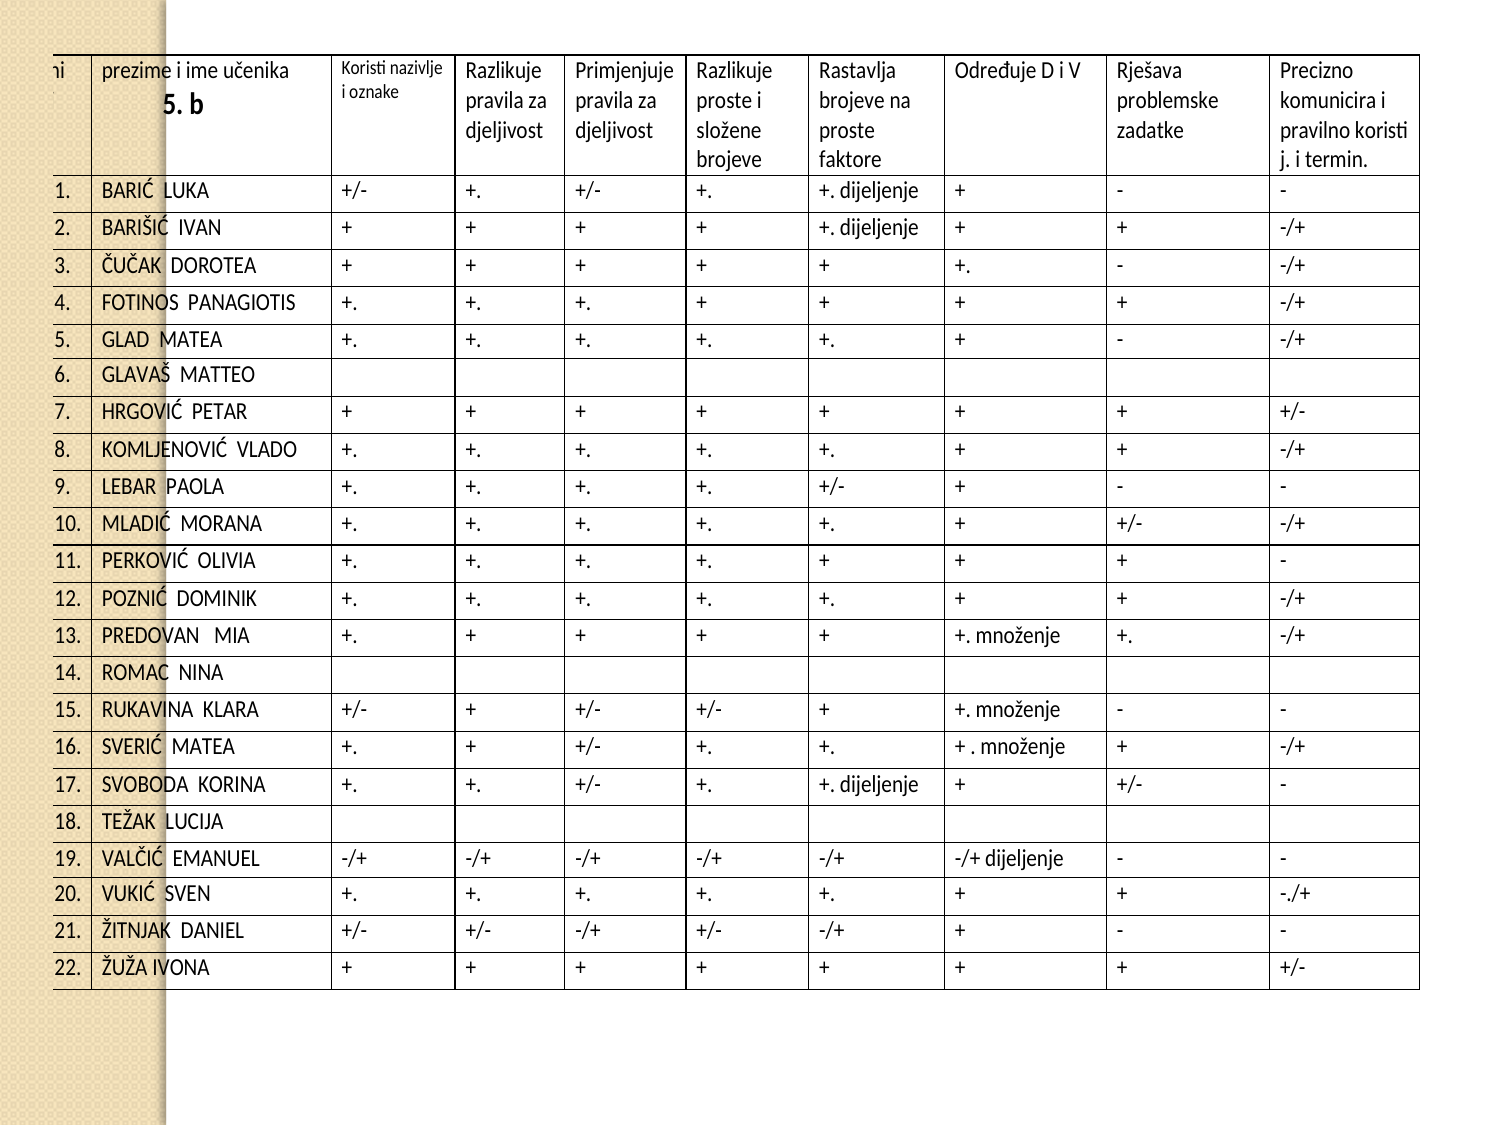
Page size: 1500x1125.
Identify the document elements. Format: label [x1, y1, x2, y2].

text_box [52, 54, 1464, 1059]
